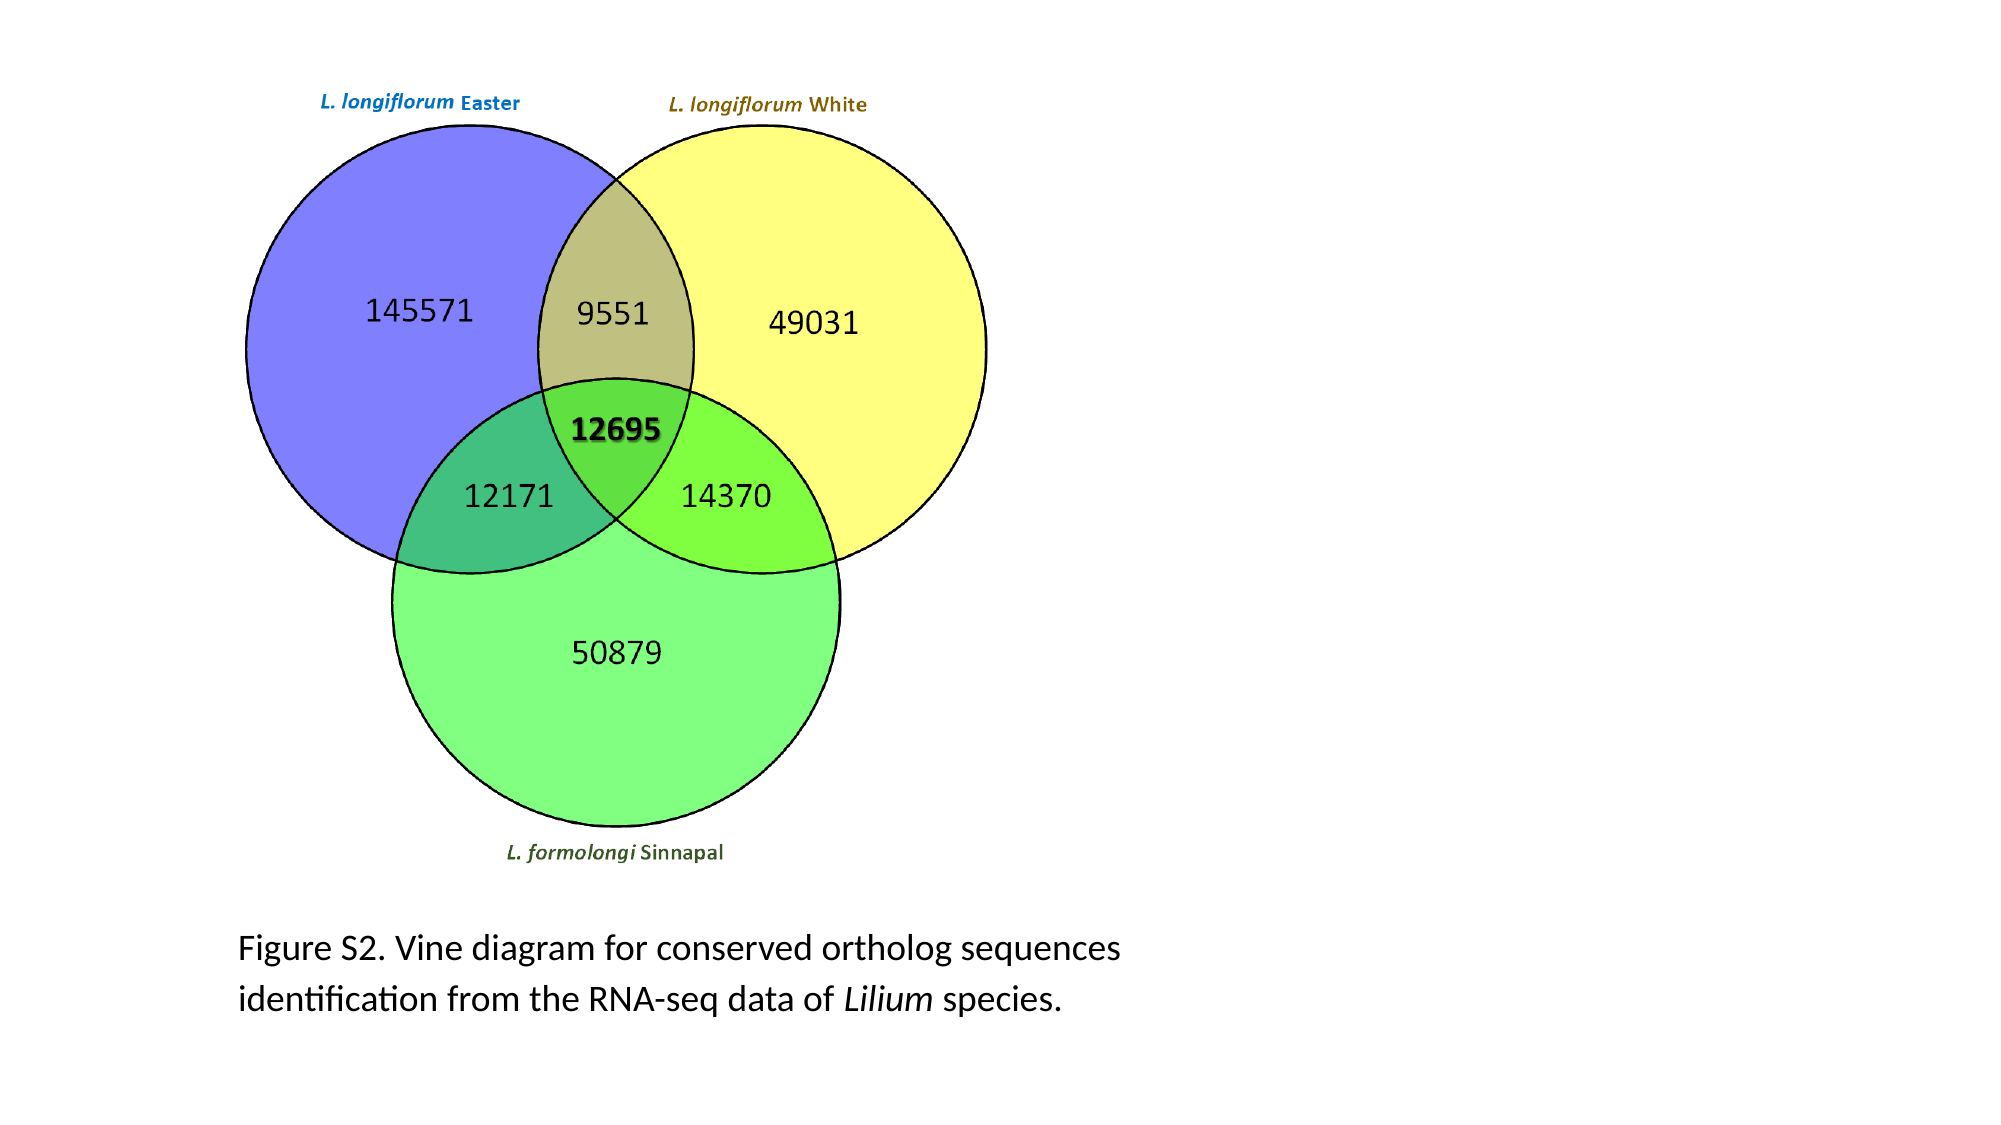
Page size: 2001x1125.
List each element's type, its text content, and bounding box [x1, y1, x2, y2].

text_box Figure S2. Vine diagram for conserved ortholog sequences identification from the RNA-seq data of Lilium species. [223, 908, 1224, 1027]
picture [240, 77, 1001, 875]
